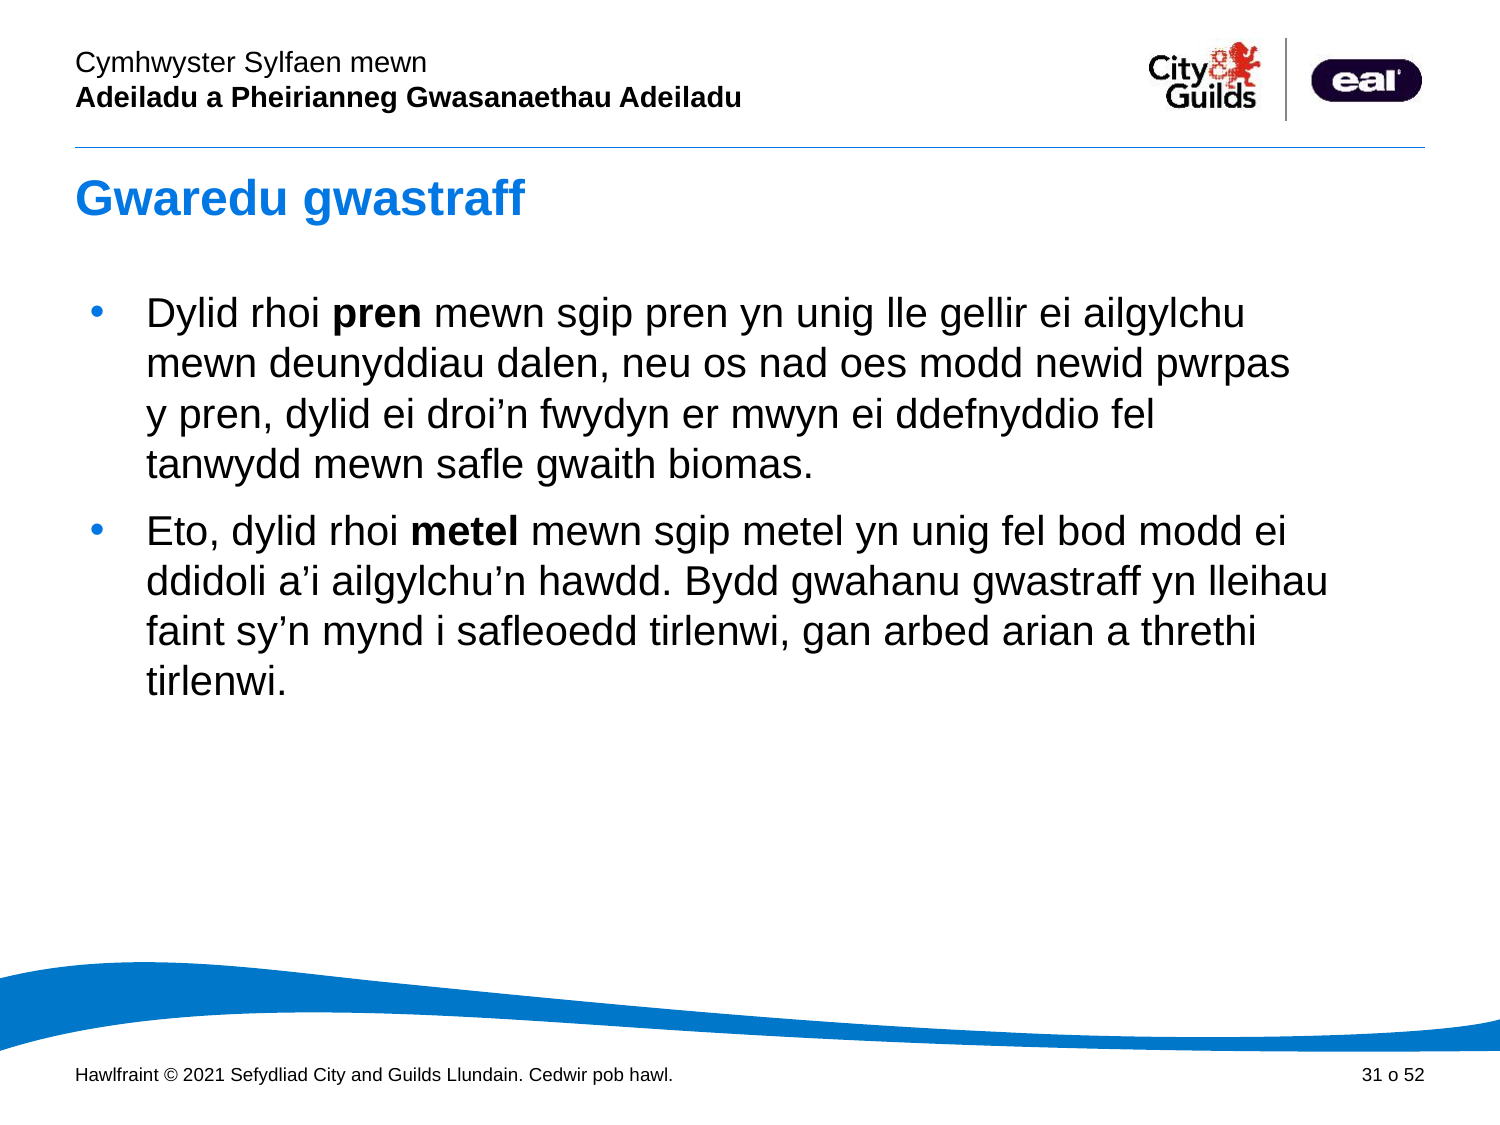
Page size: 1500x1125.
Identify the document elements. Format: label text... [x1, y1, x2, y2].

title Gwaredu gwastraff [74, 165, 1426, 229]
text_box Dylid rhoi pren mewn sgip pren yn unig lle gellir ei ailgylchu mewn deunyddiau dalen, neu os nad oes modd newid pwrpas y pren, dylid ei droi’n fwydyn er mwyn ei ddefnyddio fel tanwydd mewn safle gwaith biomas. [75, 278, 1334, 494]
picture [1149, 38, 1422, 121]
text_box Eto, dylid rhoi metel mewn sgip metel yn unig fel bod modd ei ddidoli a’i ailgylchu’n hawdd. Bydd gwahanu gwastraff yn lleihau faint sy’n mynd i safleoedd tirlenwi, gan arbed arian a threthi tirlenwi. [74, 496, 1386, 712]
